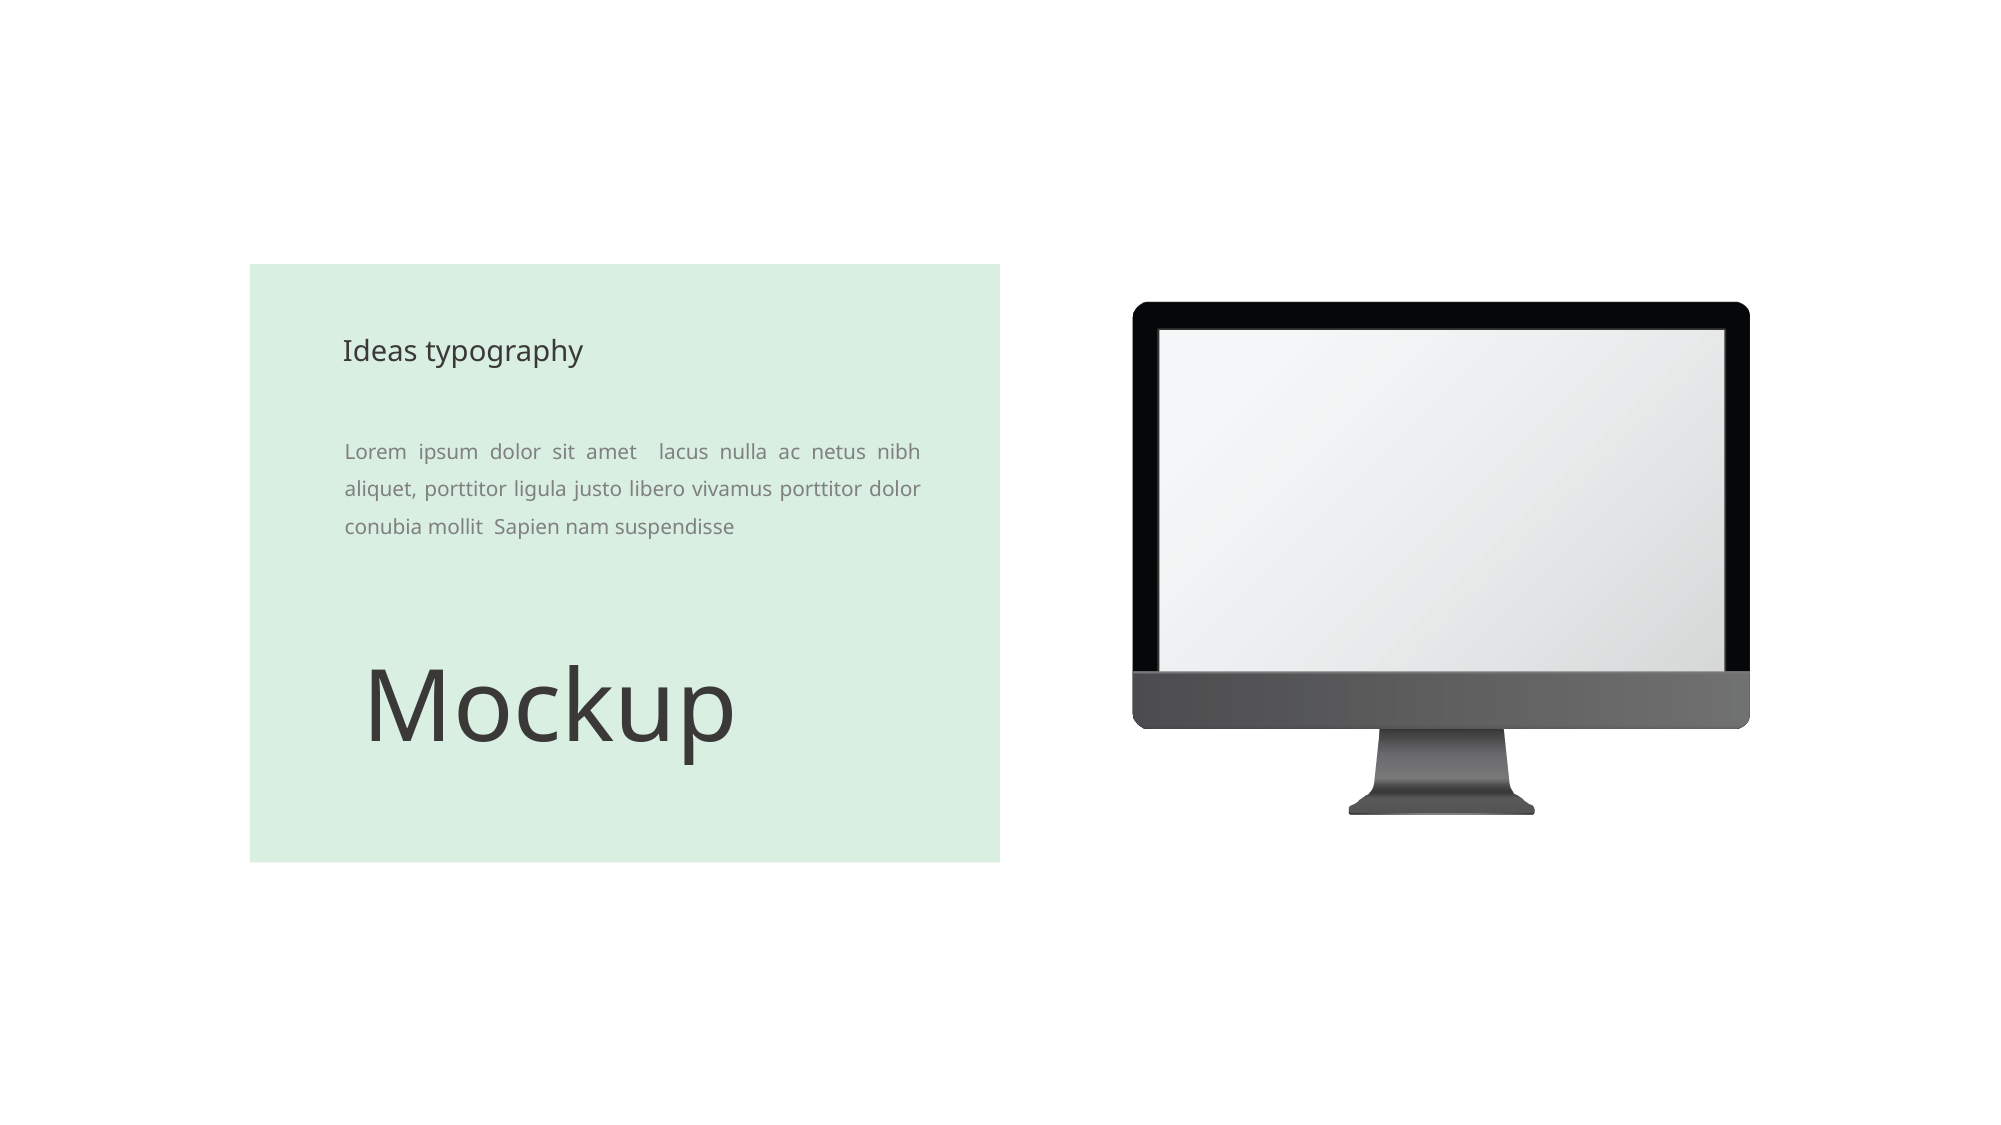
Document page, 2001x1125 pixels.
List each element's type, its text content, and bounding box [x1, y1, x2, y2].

text_box Ideas typography [328, 325, 599, 375]
picture [1132, 301, 1750, 815]
text_box [249, 263, 1001, 863]
text_box Mockup [347, 633, 754, 769]
text_box Lorem ipsum dolor sit amet lacus nulla ac netus nibh aliquet, porttitor ligula justo libero vivamus porttitor dolor conubia mollit Sapien nam suspendisse [329, 418, 936, 546]
